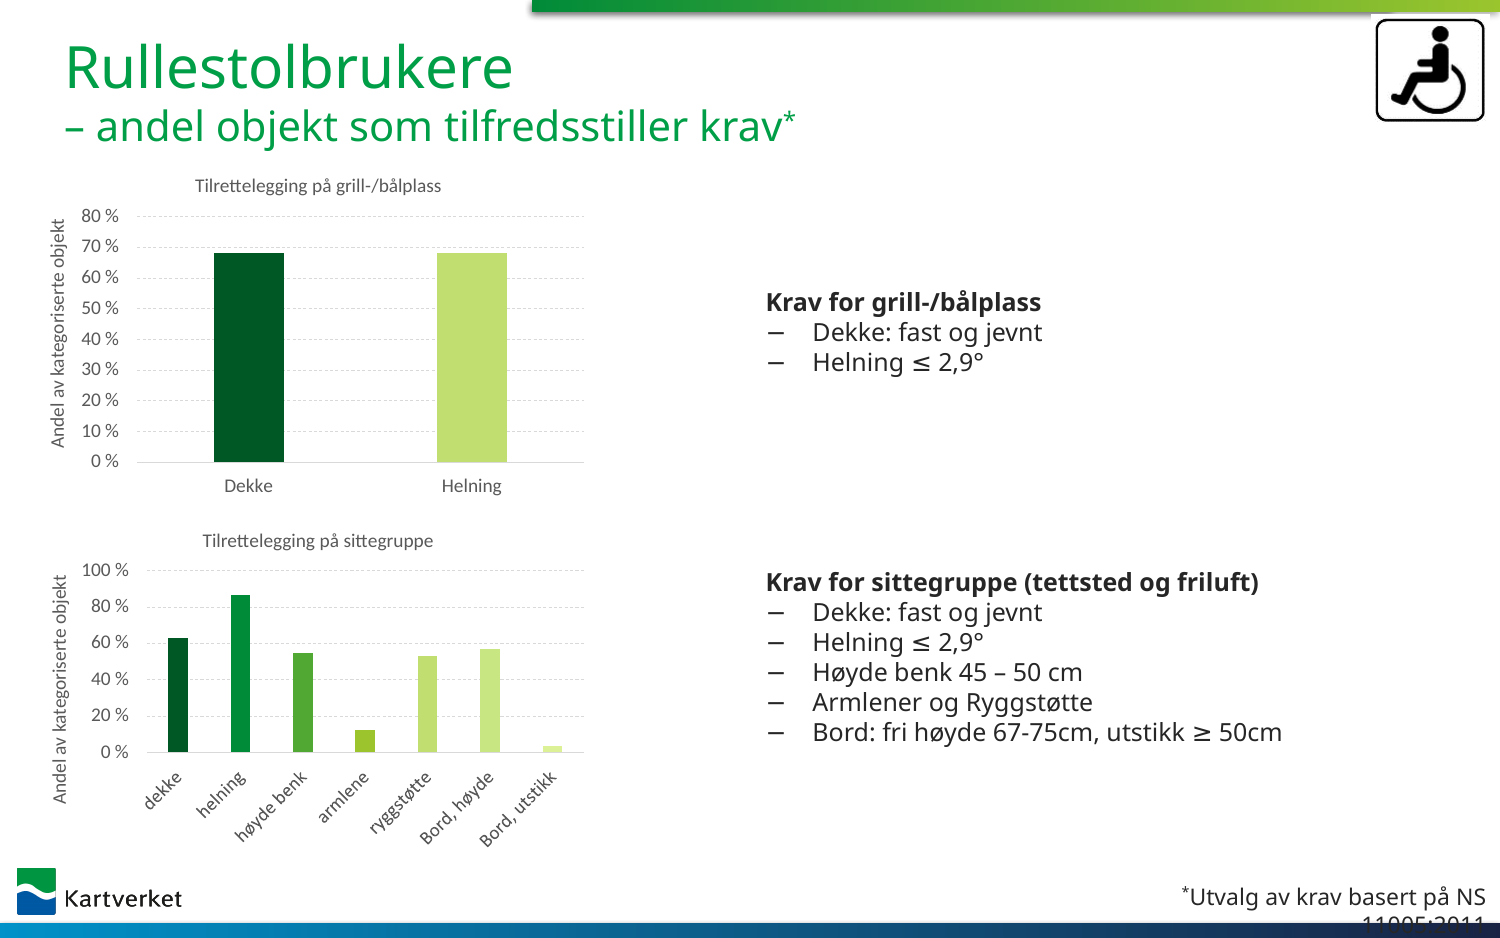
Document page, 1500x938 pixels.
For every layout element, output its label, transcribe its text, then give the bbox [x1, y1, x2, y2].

picture [41, 166, 595, 505]
text_box Rullestolbrukere – andel objekt som tilfredsstiller krav* [49, 14, 1431, 158]
picture [1371, 13, 1491, 127]
text_box Krav for sittegruppe (tettsted og friluft) Dekke: fast og jevnt Helning ≤ 2,9° Høyde benk 45 – 50 cm Armlener og Ryggstøtte Bord: fri høyde 67-75cm, utstikk ≥ 50cm [750, 559, 1500, 754]
picture [41, 520, 595, 859]
text_box Krav for grill-/bålplass Dekke: fast og jevnt Helning ≤ 2,9° [750, 279, 1452, 384]
text_box *Utvalg av krav basert på NS 11005:2011 [1068, 873, 1500, 938]
